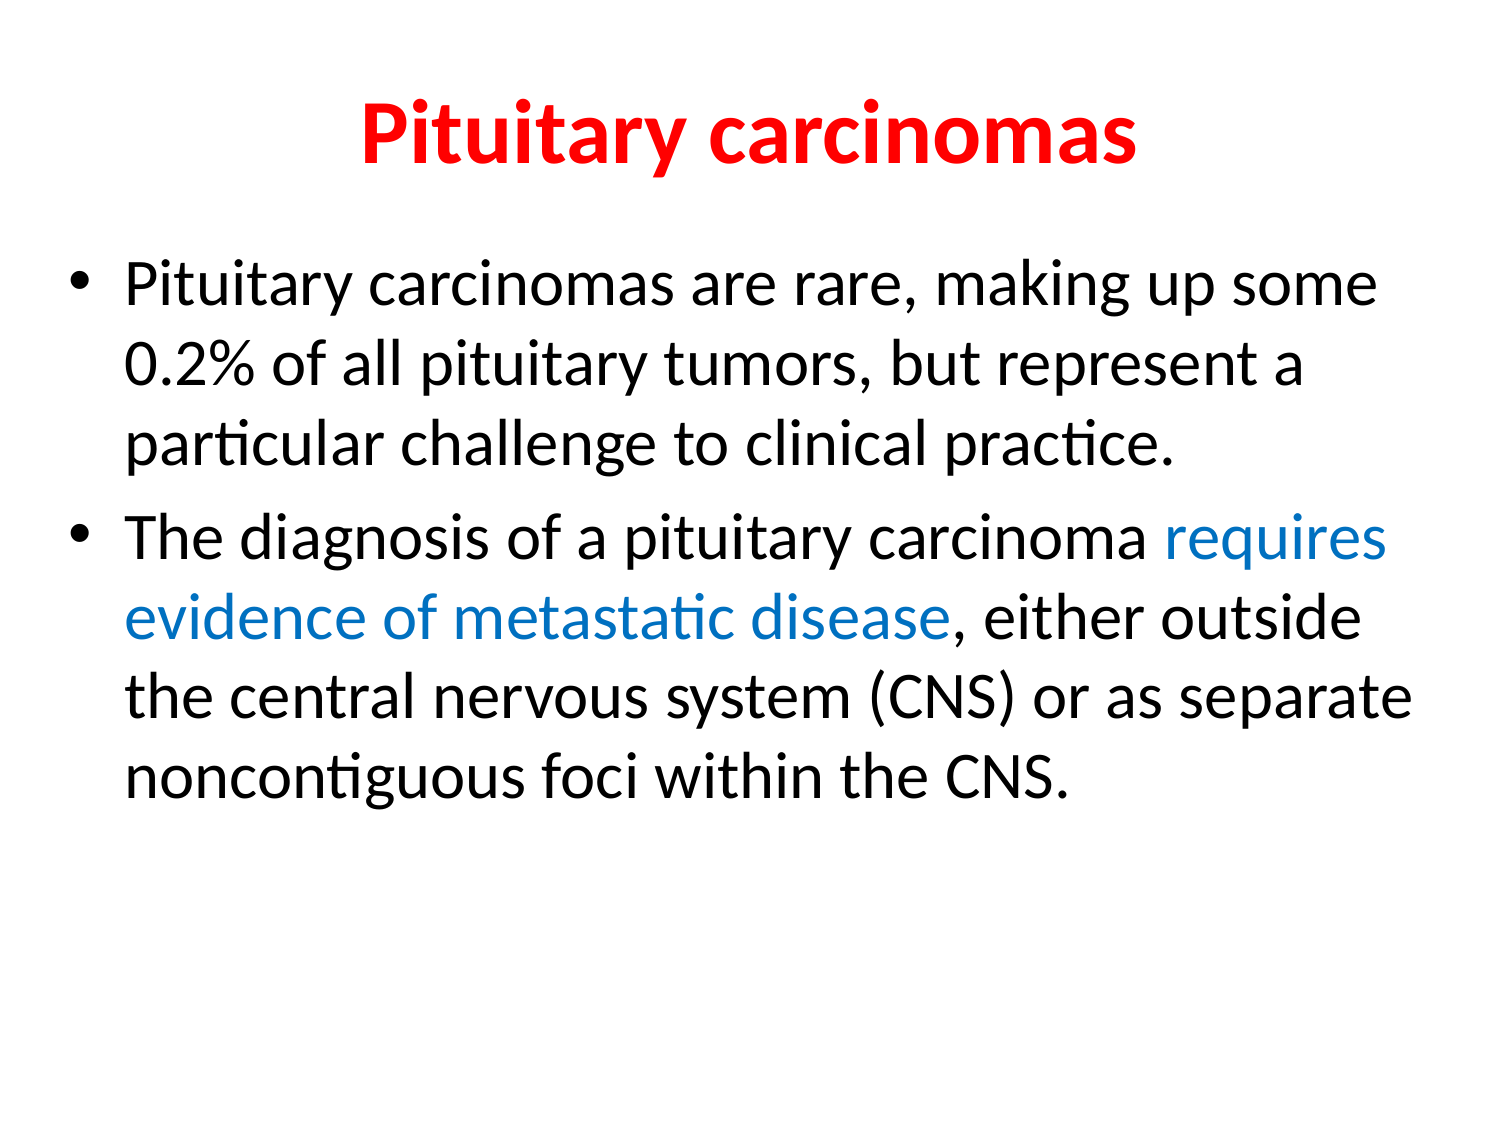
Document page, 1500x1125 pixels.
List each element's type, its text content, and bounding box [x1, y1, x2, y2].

title Pituitary carcinomas [75, 45, 1425, 209]
list Pituitary carcinomas are rare, making up some 0.2% of all pituitary tumors, but represent a particular challenge to clinical practice. The diagnosis of a pituitary carcinoma requires evidence of metastatic disease, either outside the central nervous system (CNS) or as separate noncontiguous foci within the CNS. [53, 231, 1459, 1047]
